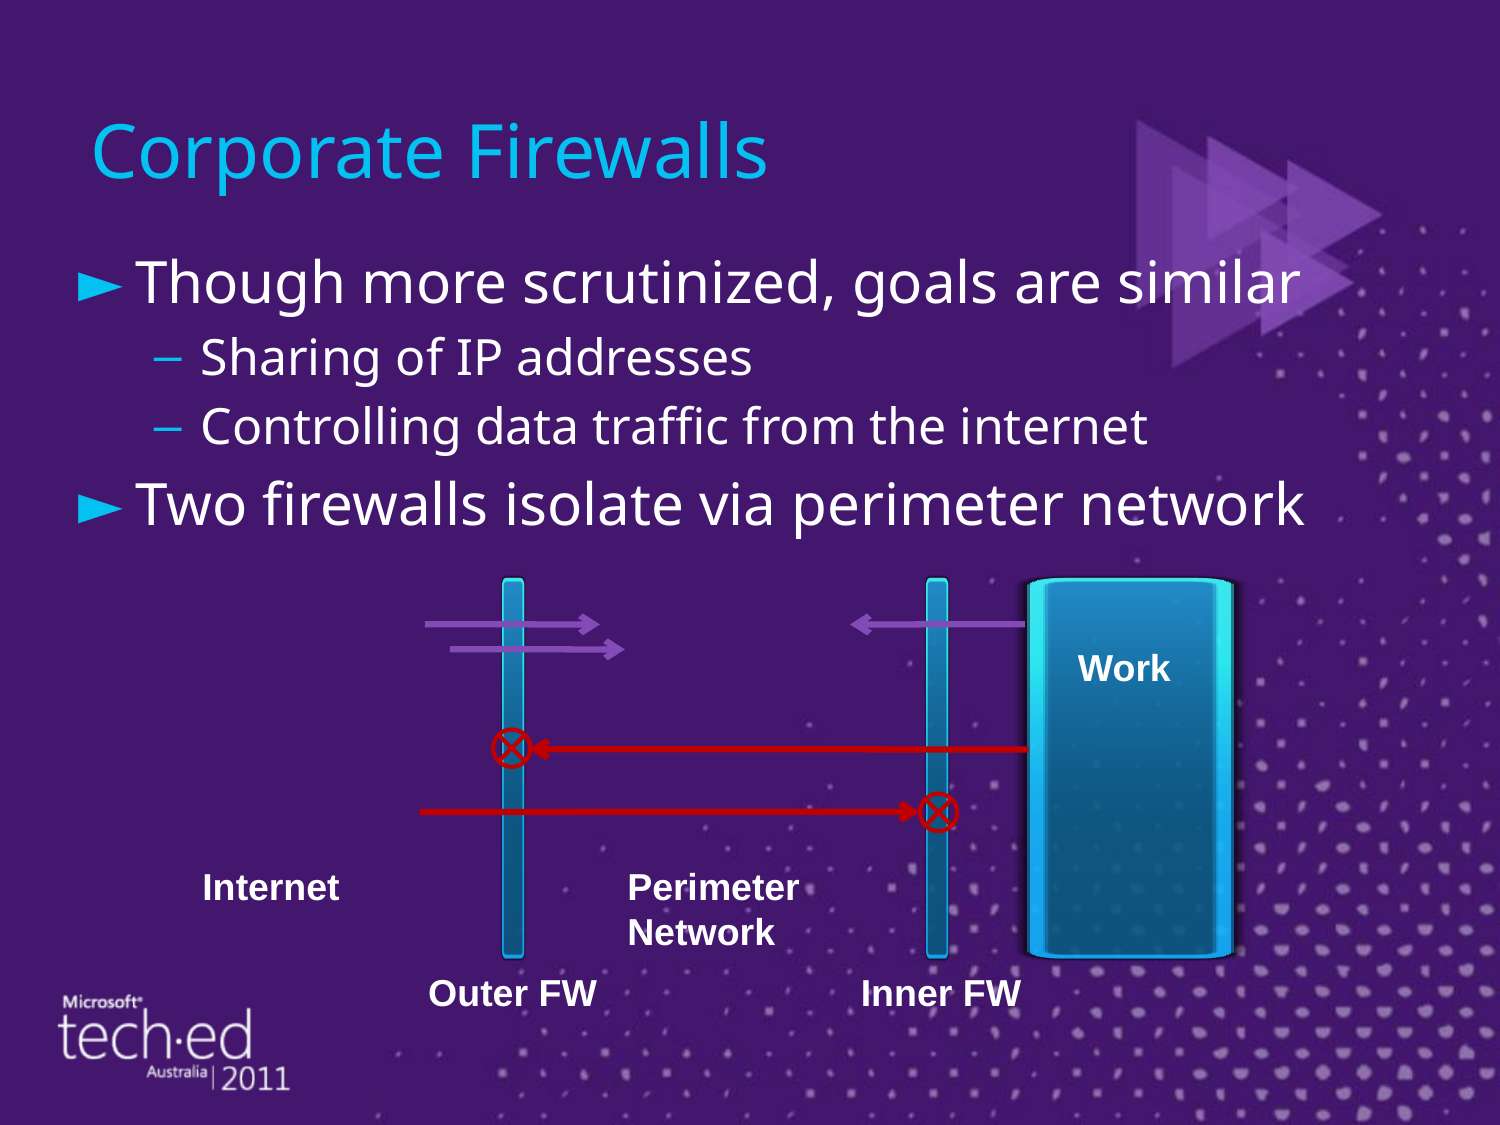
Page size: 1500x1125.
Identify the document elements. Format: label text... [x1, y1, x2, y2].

list Though more scrutinized, goals are similar Sharing of IP addresses Controlling data traffic from the internet Two firewalls isolate via perimeter network [63, 237, 1436, 644]
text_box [187, 573, 1251, 1023]
title Corporate Firewalls [75, 54, 1425, 237]
picture [0, 0, 1500, 1125]
